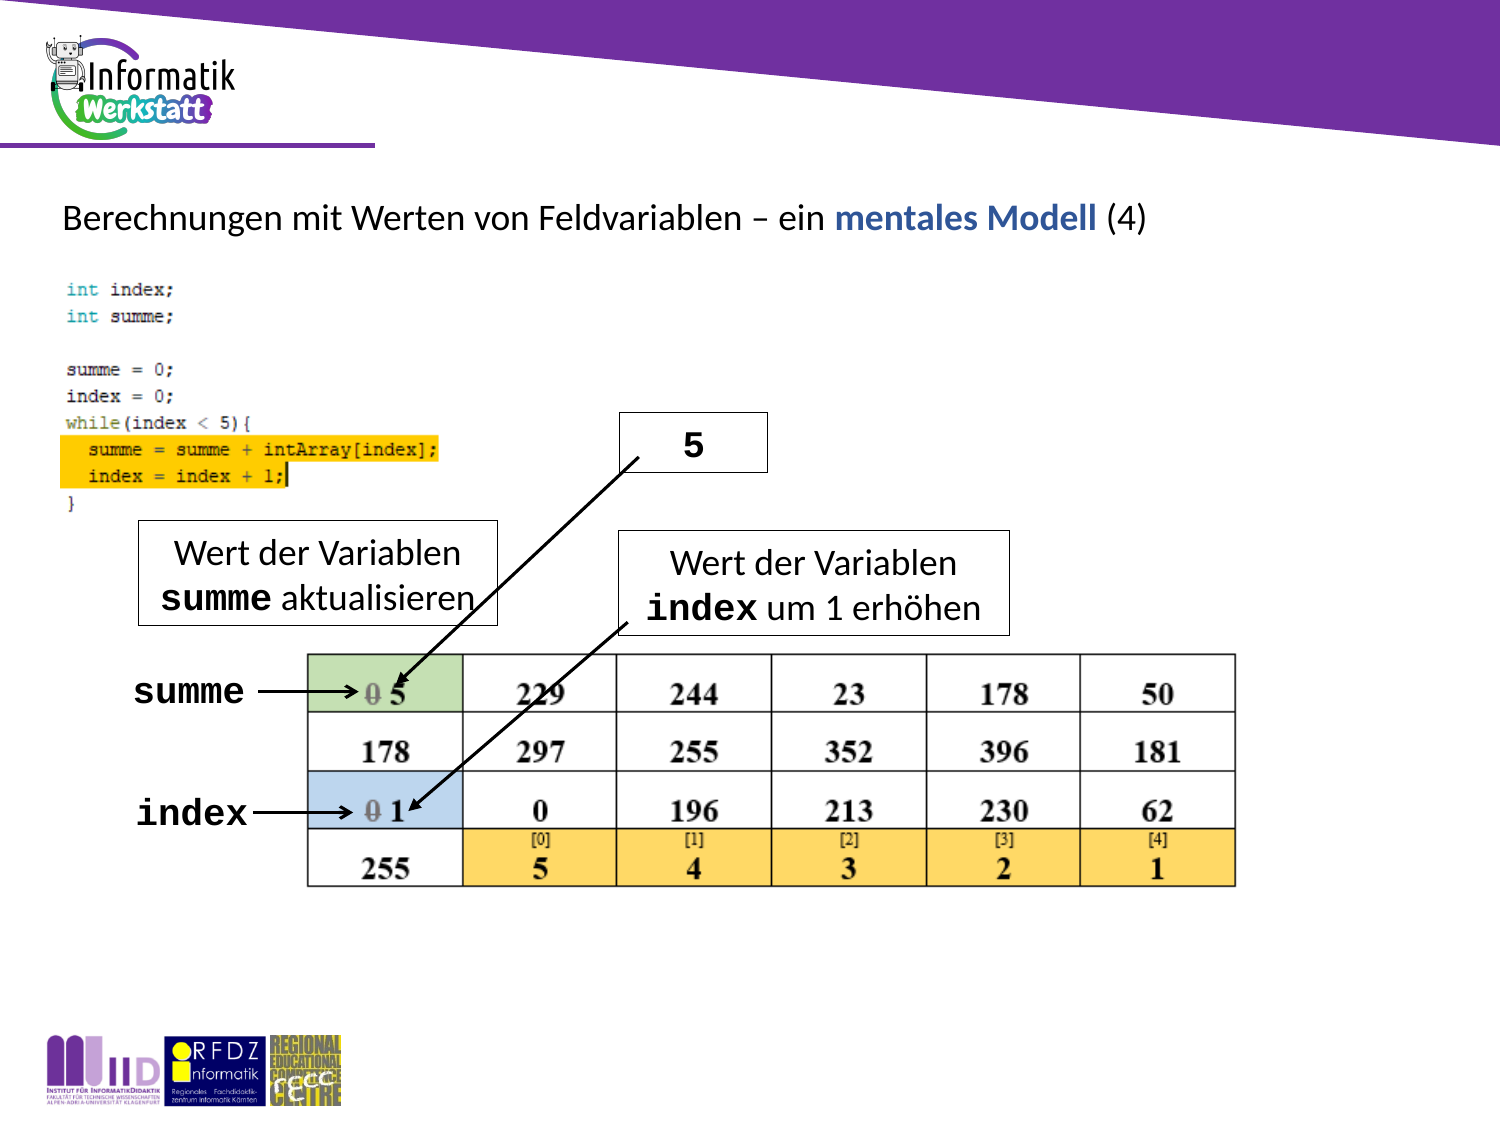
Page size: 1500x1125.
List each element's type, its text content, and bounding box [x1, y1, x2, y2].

text_box summe [117, 658, 267, 718]
picture [60, 277, 453, 520]
text_box Berechnungen mit Werten von Feldvariablen – ein mentales Modell (4) [47, 185, 1252, 245]
picture [46, 35, 235, 140]
text_box index [120, 780, 270, 841]
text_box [395, 412, 1010, 812]
picture [298, 646, 1244, 895]
text_box Wert der Variablen summe aktualisieren [138, 520, 395, 626]
picture [46, 1032, 341, 1113]
